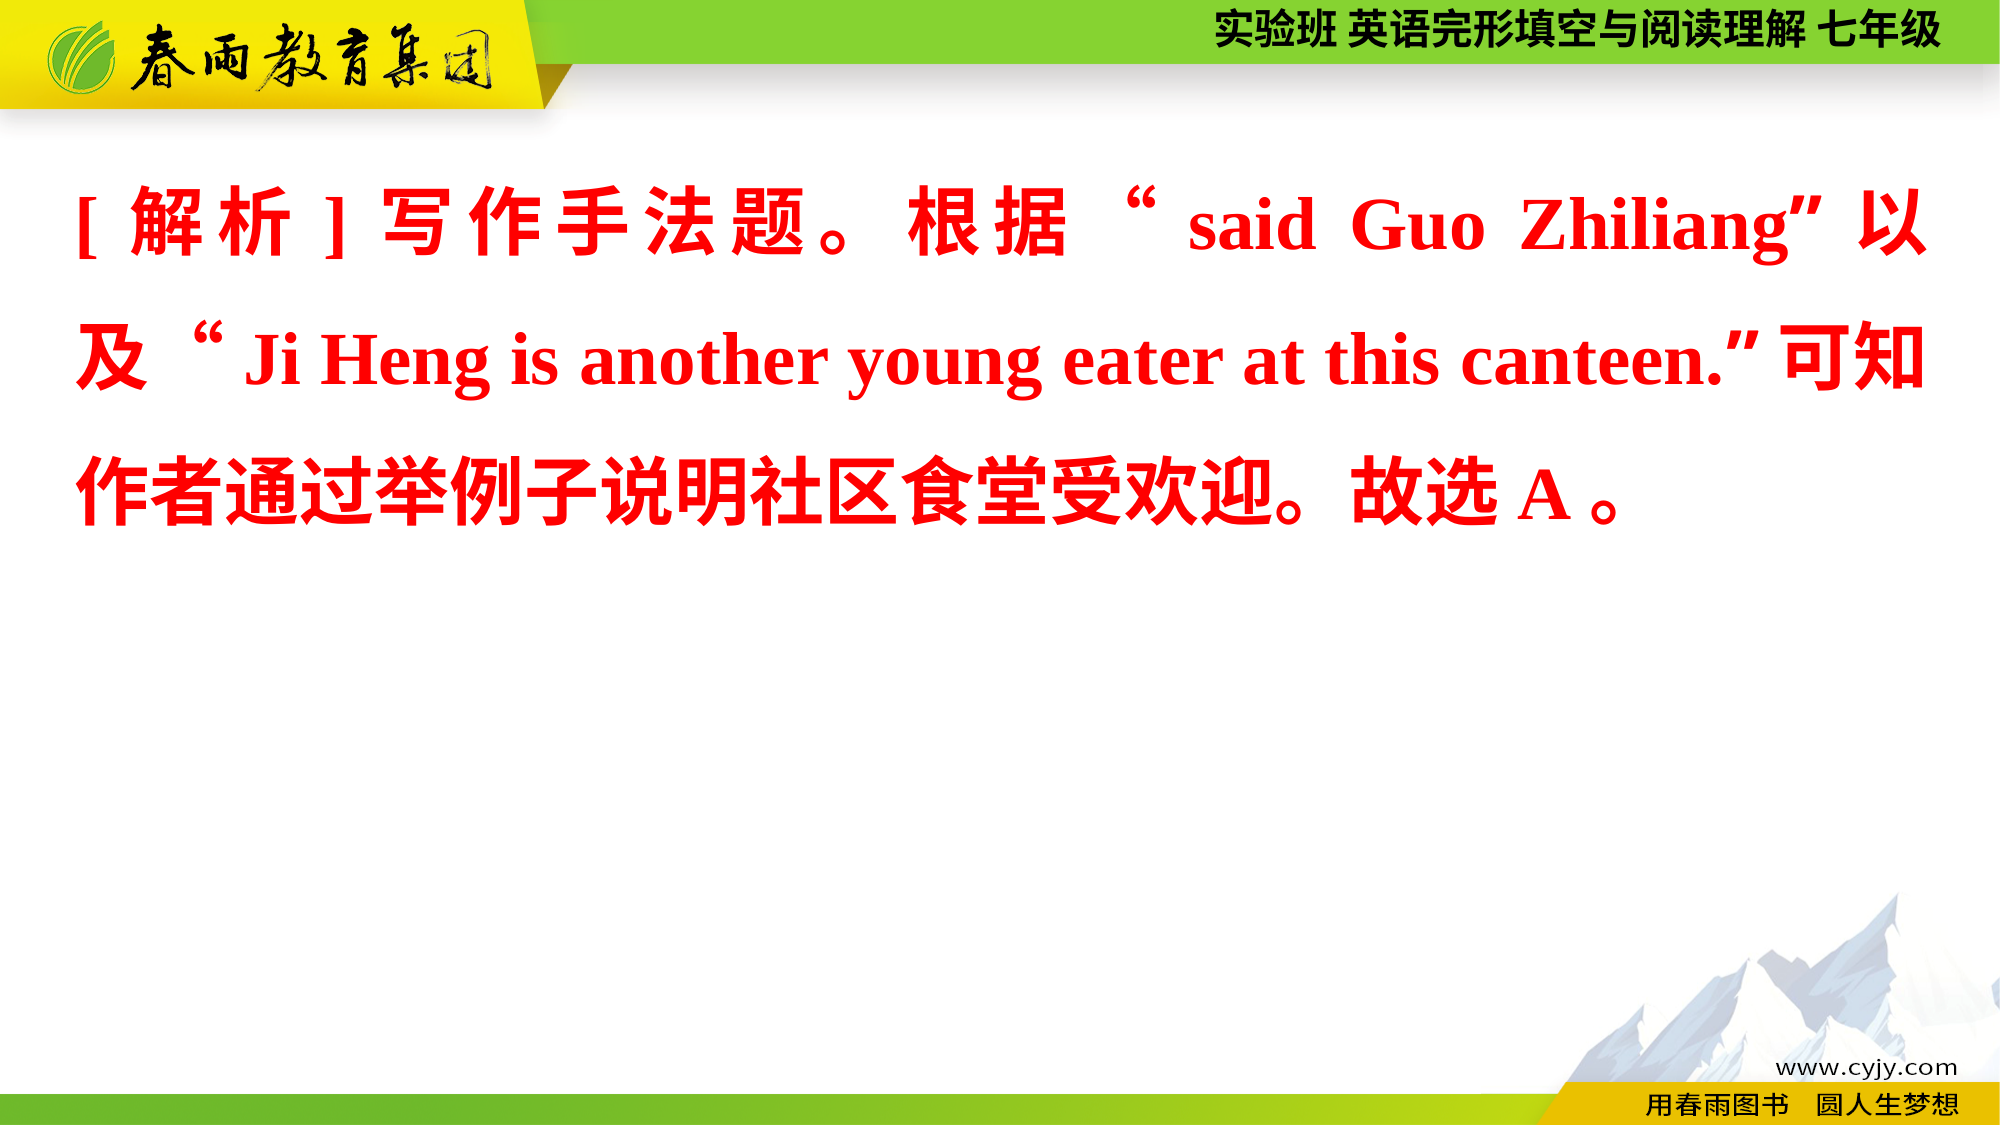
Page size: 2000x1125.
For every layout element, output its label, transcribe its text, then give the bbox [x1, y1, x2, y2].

list [解析]写作手法题。根据“said Guo Zhiliang”以及“Ji Heng is another young eater at this canteen.”可知作者通过举例子说明社区食堂受欢迎。故选A。 [59, 122, 1944, 530]
picture [0, 0, 2000, 1125]
